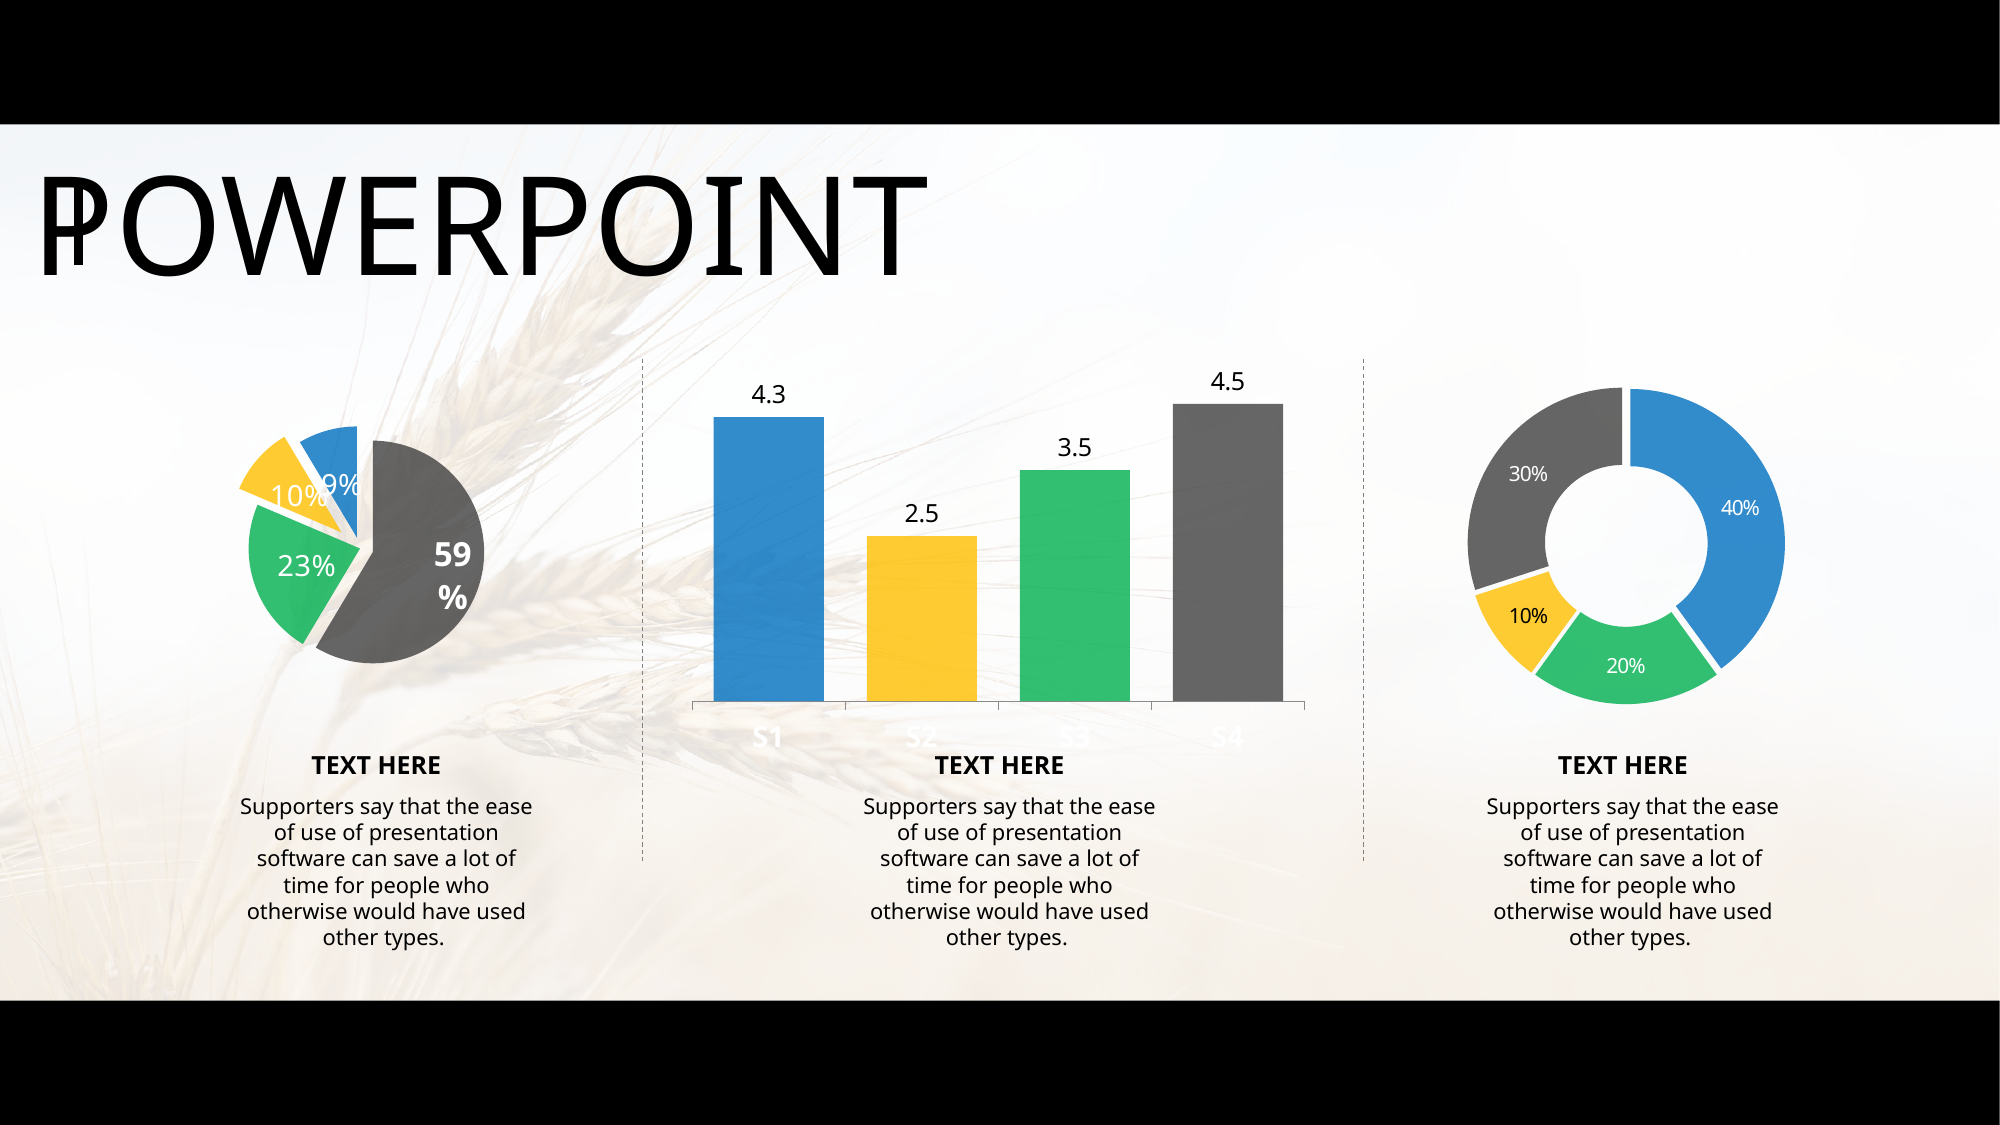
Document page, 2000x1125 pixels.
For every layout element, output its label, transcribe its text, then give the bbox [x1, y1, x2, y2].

text_box POWERPOINT [17, 130, 945, 310]
chart [1425, 362, 1818, 721]
chart [217, 335, 570, 762]
chart [679, 362, 1318, 765]
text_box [221, 742, 553, 933]
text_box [1467, 742, 1799, 933]
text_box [844, 742, 1176, 933]
